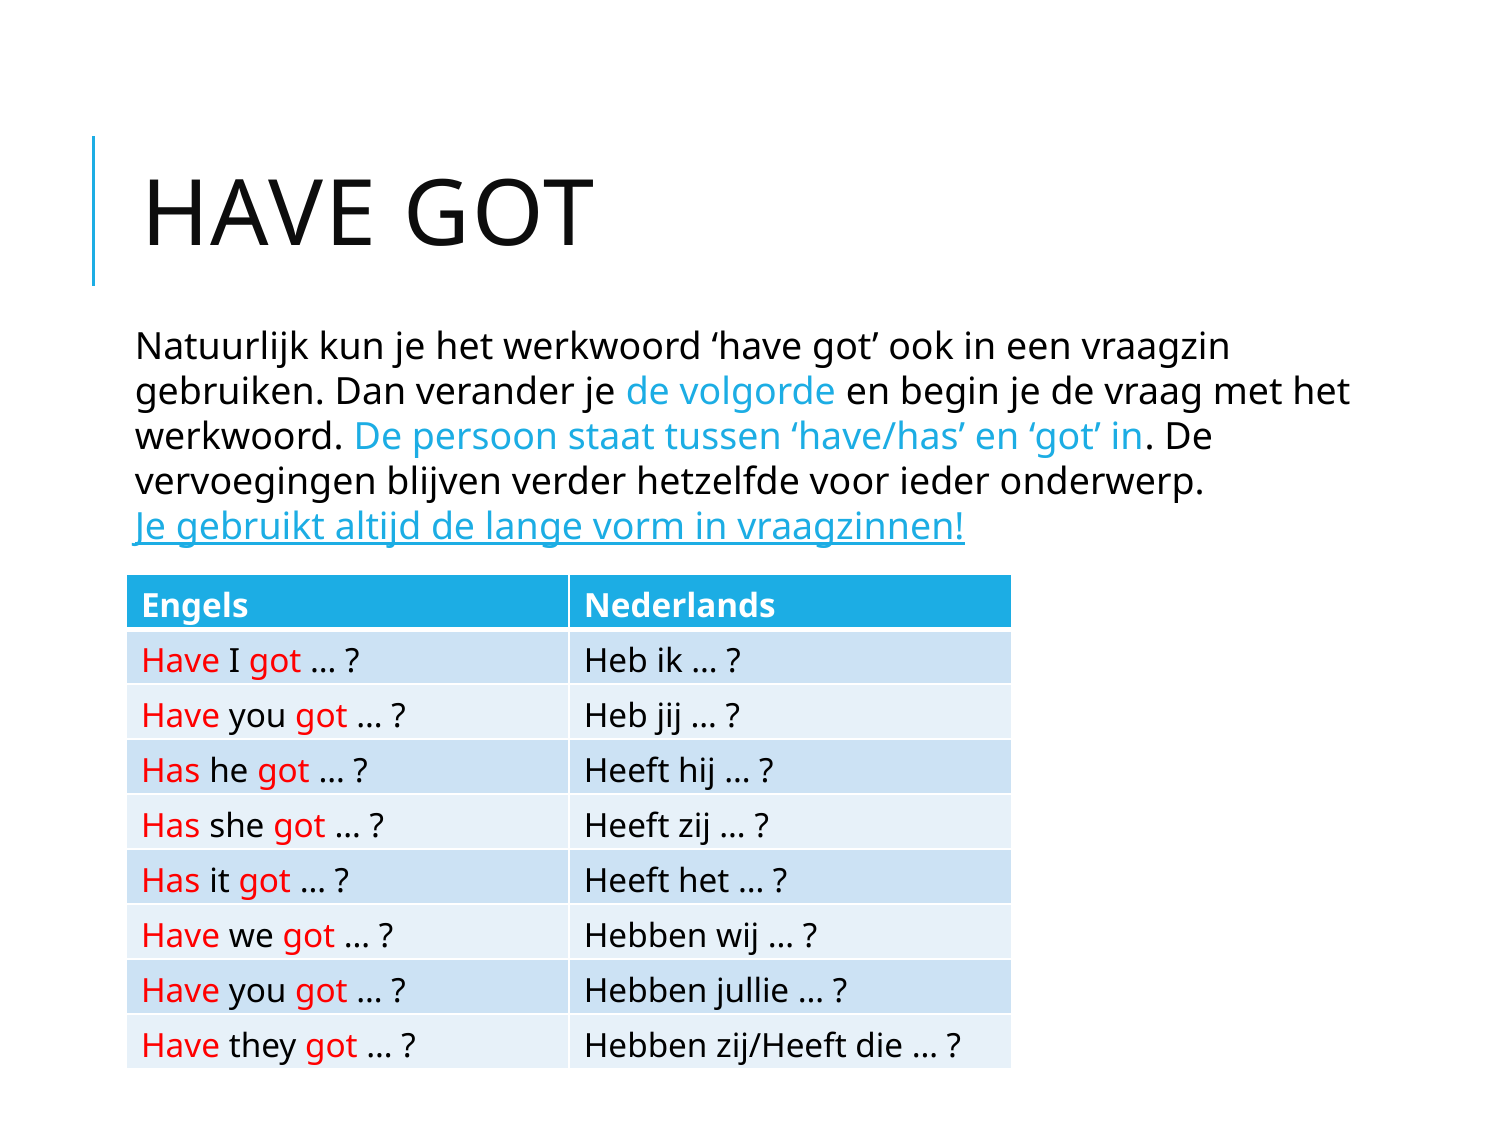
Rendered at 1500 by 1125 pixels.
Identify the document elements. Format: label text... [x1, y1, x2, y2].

table_header Nederlands [570, 575, 1011, 627]
table_cell Has she got … ? [127, 795, 568, 848]
table_cell Hebben wij … ? [570, 905, 1011, 958]
table_cell Heeft het … ? [570, 850, 1011, 903]
table_cell Heeft hij … ? [570, 740, 1011, 793]
table_cell Heeft zij … ? [570, 795, 1011, 848]
table_cell Hebben zij/Heeft die … ? [570, 1015, 1011, 1068]
table_cell Have I got … ? [127, 632, 568, 683]
table_cell Have you got … ? [127, 960, 568, 1013]
table_cell Heb ik … ? [570, 632, 1011, 683]
title HAVE GOT [126, 96, 1322, 314]
table_header Engels [127, 575, 568, 627]
table_cell Has he got … ? [127, 740, 568, 793]
text_box Natuurlijk kun je het werkwoord ‘have got’ ook in een vraagzin gebruiken. Dan verander je de volgorde en begin je de vraag met het werkwoord. De persoon staat tussen ‘have/has’ en ‘got’ in. De vervoegingen blijven verder hetzelfde voor ieder onderwerp. Je gebruikt altijd de lange vorm in vraagzinnen! [120, 314, 1408, 555]
table_cell Hebben jullie … ? [570, 960, 1011, 1013]
table_cell Heb jij … ? [570, 685, 1011, 738]
table_cell Have we got … ? [127, 905, 568, 958]
table_cell Have you got … ? [127, 685, 568, 738]
table_cell Has it got … ? [127, 850, 568, 903]
table_cell Have they got … ? [127, 1015, 568, 1068]
